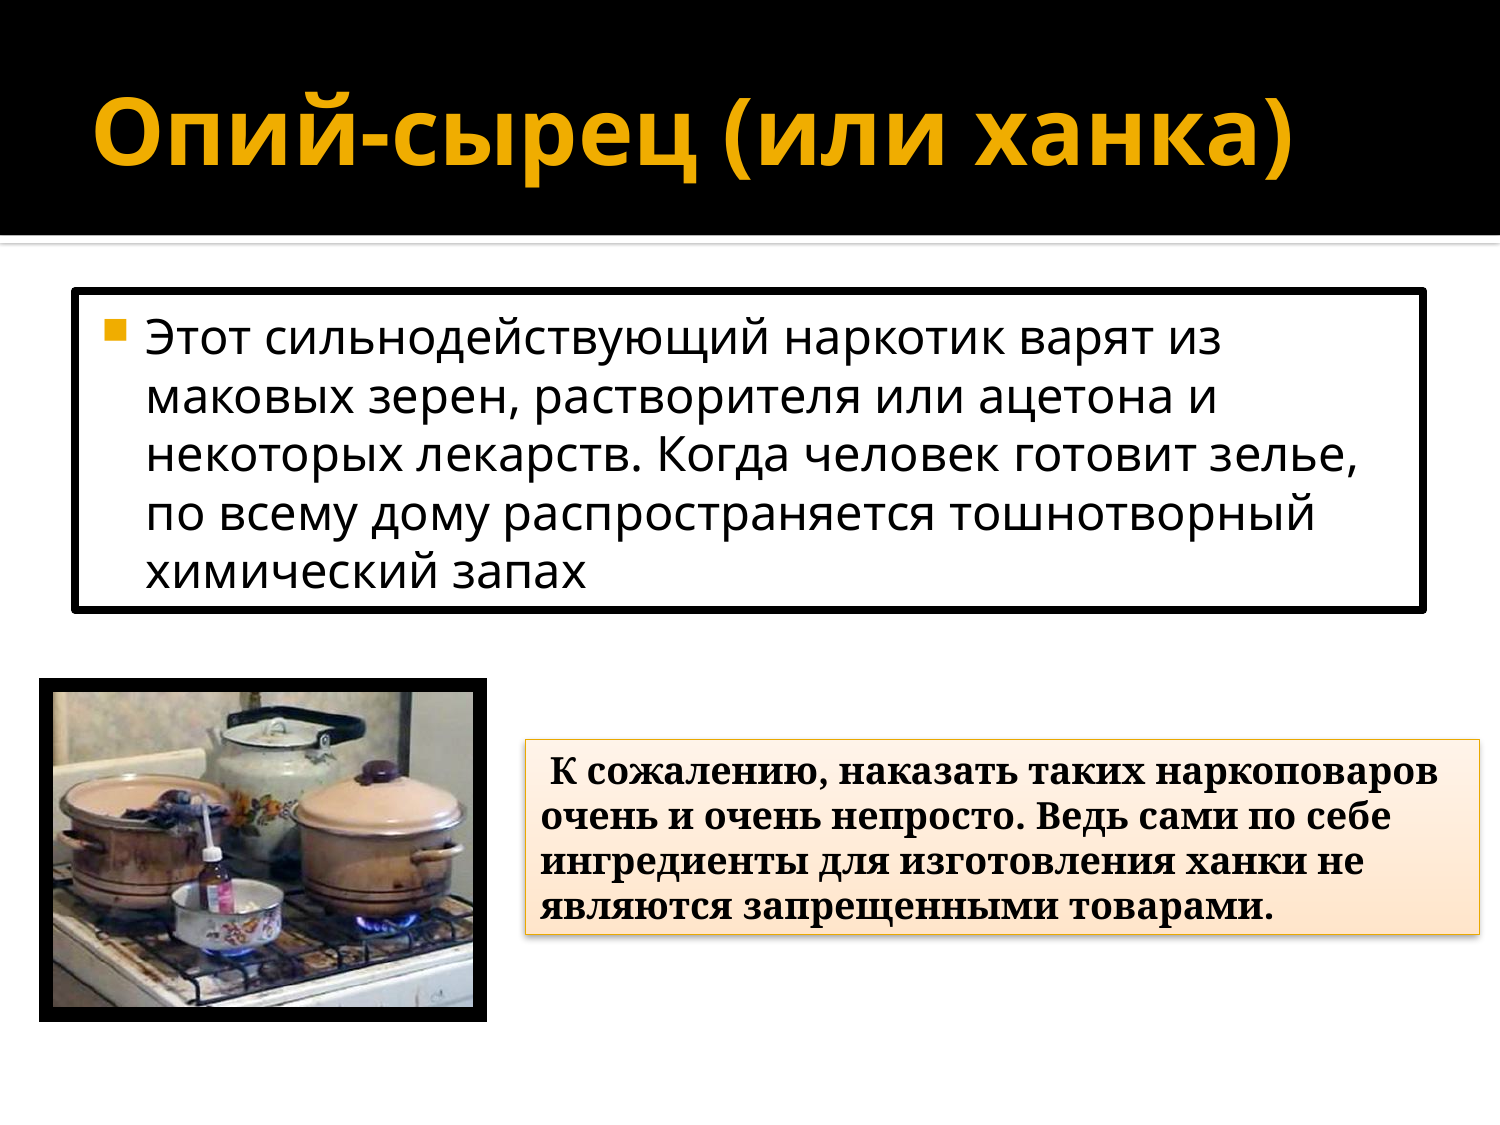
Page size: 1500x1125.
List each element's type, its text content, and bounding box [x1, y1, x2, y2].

list Этот сильнодействующий наркотик варят из маковых зерен, растворителя или ацетона и некоторых лекарств. Когда человек готовит зелье, по всему дому распространяется тошнотворный химический запах [71, 287, 1427, 614]
picture [52, 692, 473, 1008]
text_box К сожалению, наказать таких наркоповаров очень и очень непросто. Ведь сами по себе ингредиенты для изготовления ханки не являются запрещенными товарами. [525, 739, 1480, 935]
title Опий-сырец (или ханка) [75, 25, 1425, 231]
